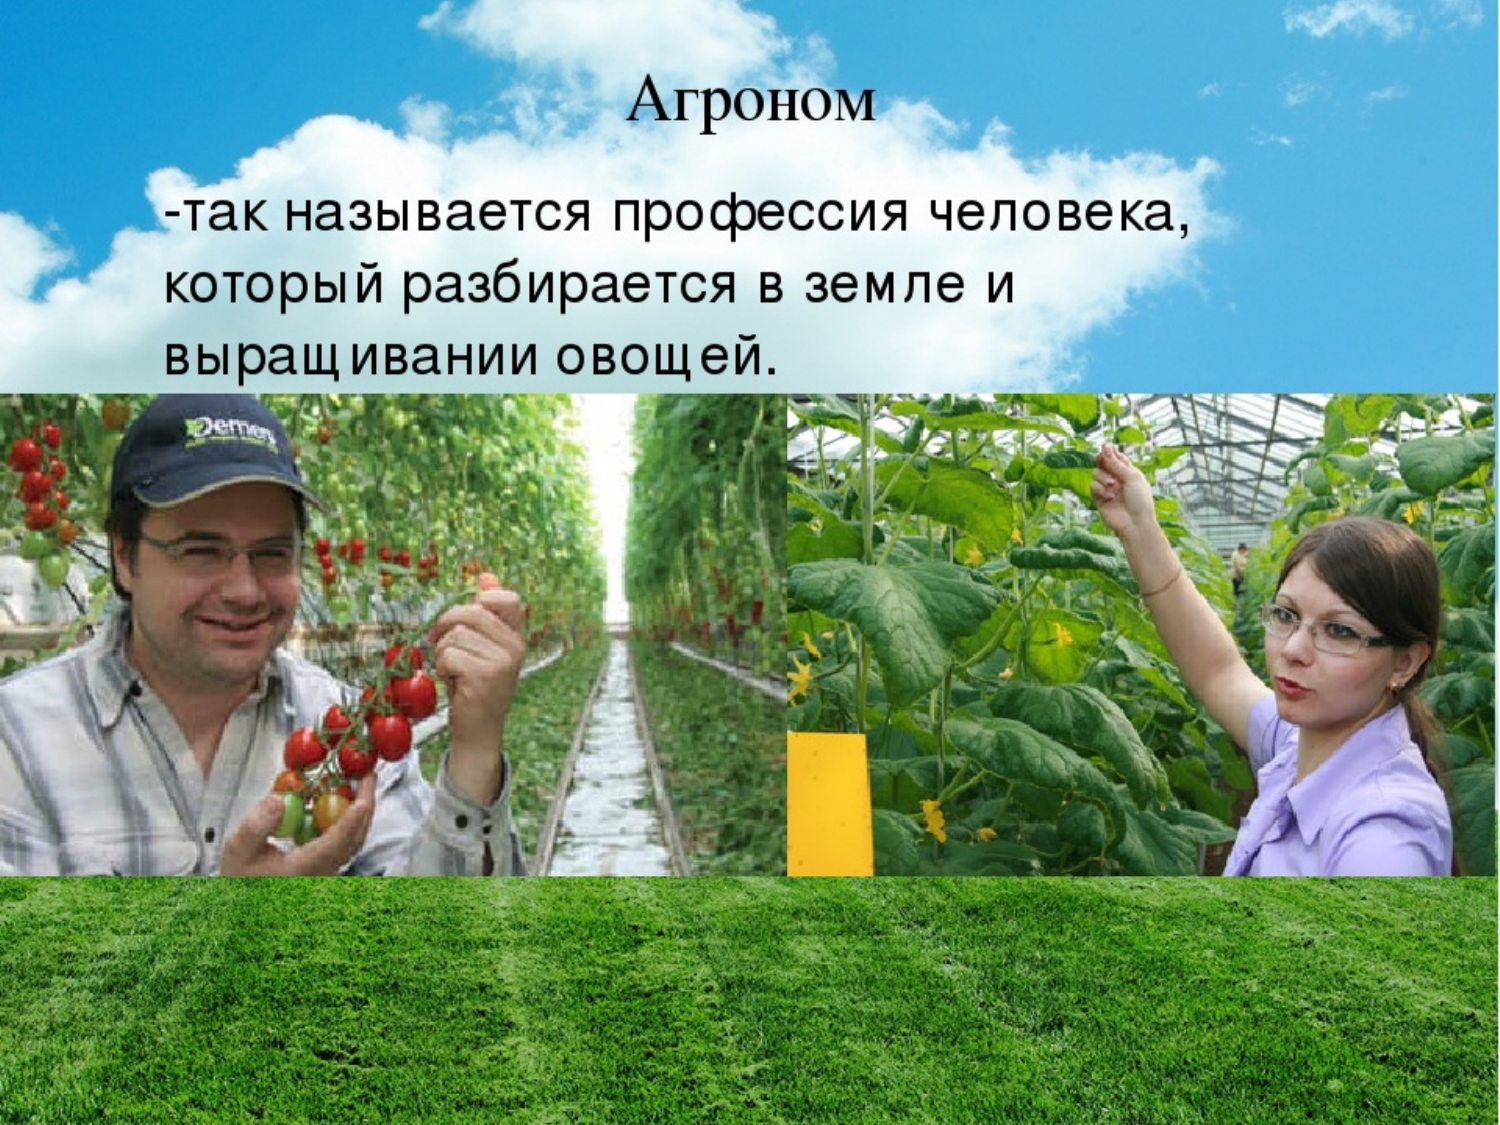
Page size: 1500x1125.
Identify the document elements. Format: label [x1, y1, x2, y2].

list [0, 0, 1500, 1125]
